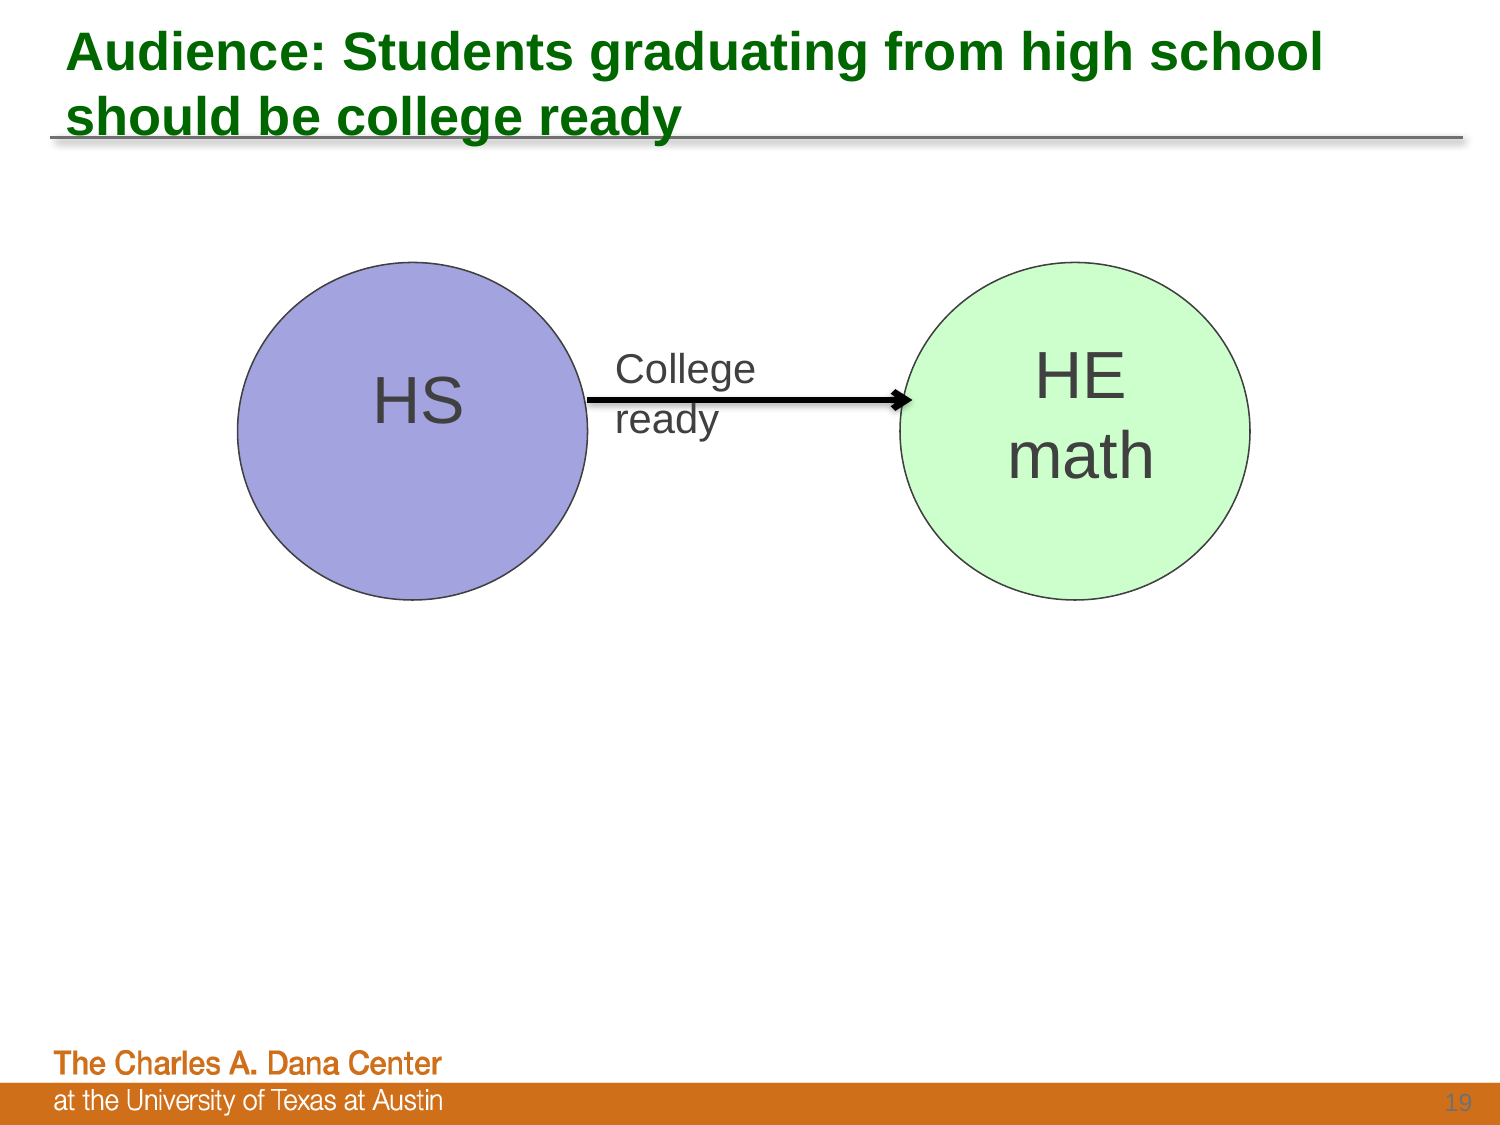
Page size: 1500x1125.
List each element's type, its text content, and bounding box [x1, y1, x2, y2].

text_box HS [312, 349, 525, 445]
text_box College ready [599, 334, 888, 399]
text_box HE math [987, 324, 1175, 500]
slide_number 19 [1412, 1078, 1488, 1117]
text_box [237, 262, 588, 601]
picture [0, 1050, 1500, 1125]
text_box [900, 262, 1251, 601]
text_box College ready [599, 409, 888, 450]
title Audience: Students graduating from high school should be college ready [50, 37, 1463, 125]
